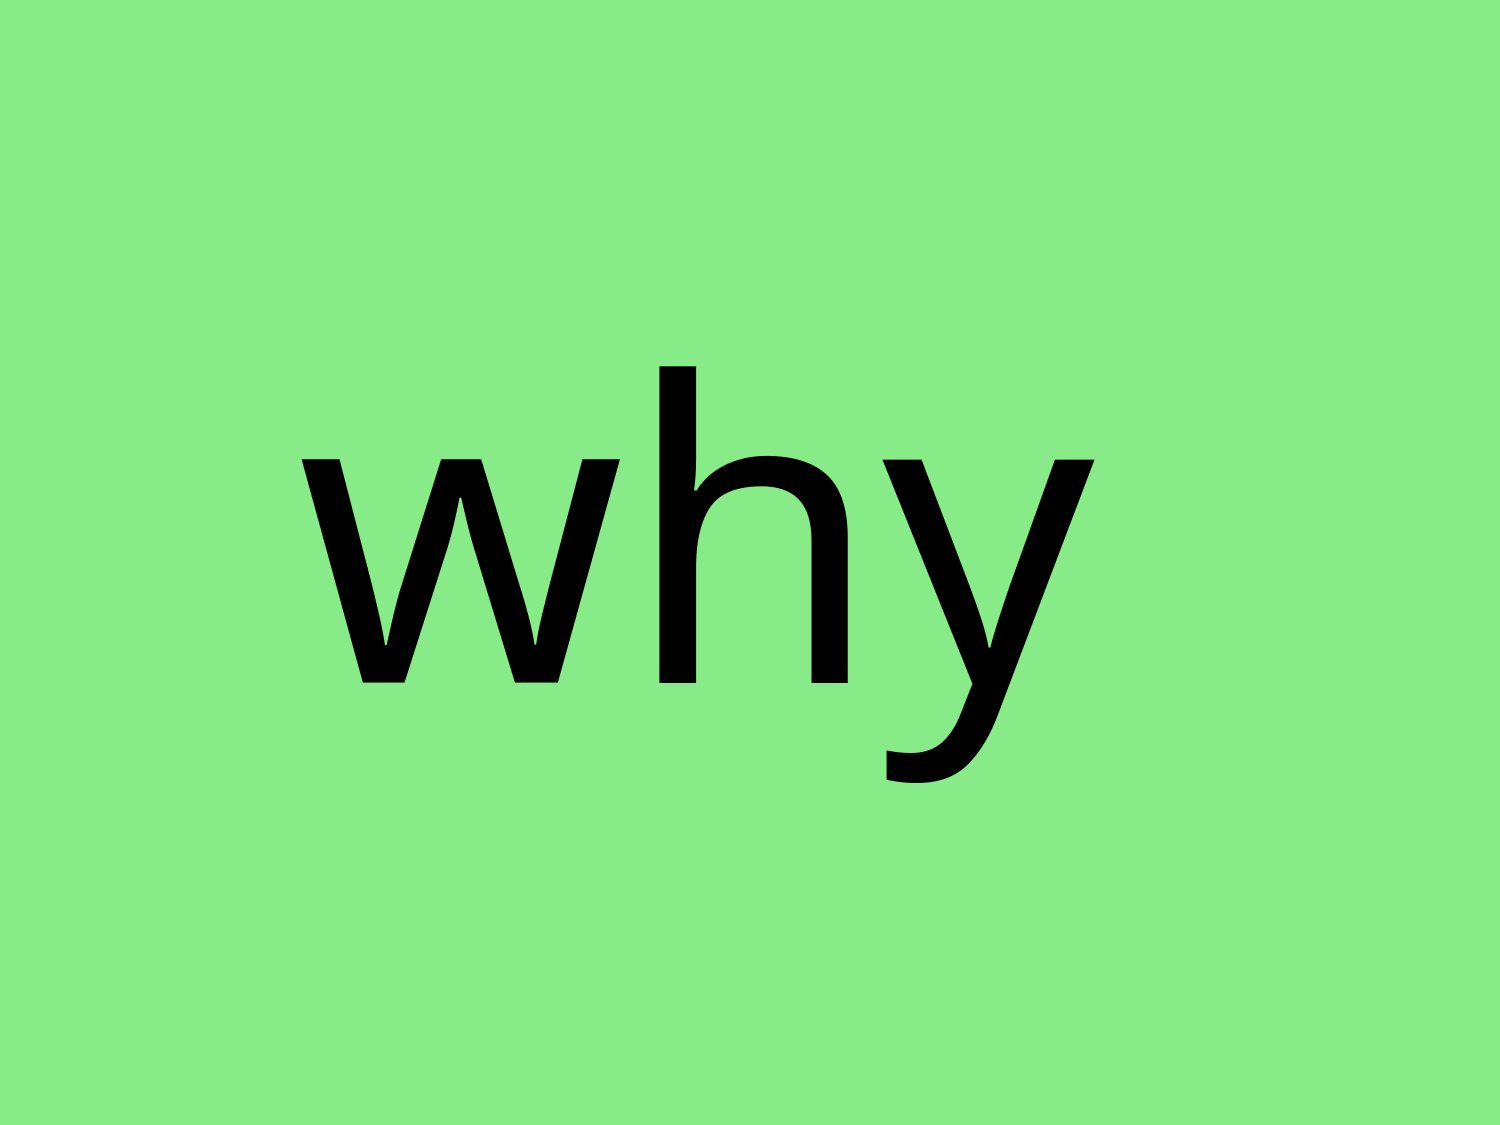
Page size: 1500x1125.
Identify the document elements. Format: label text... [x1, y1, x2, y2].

text_box why [41, 259, 1459, 775]
